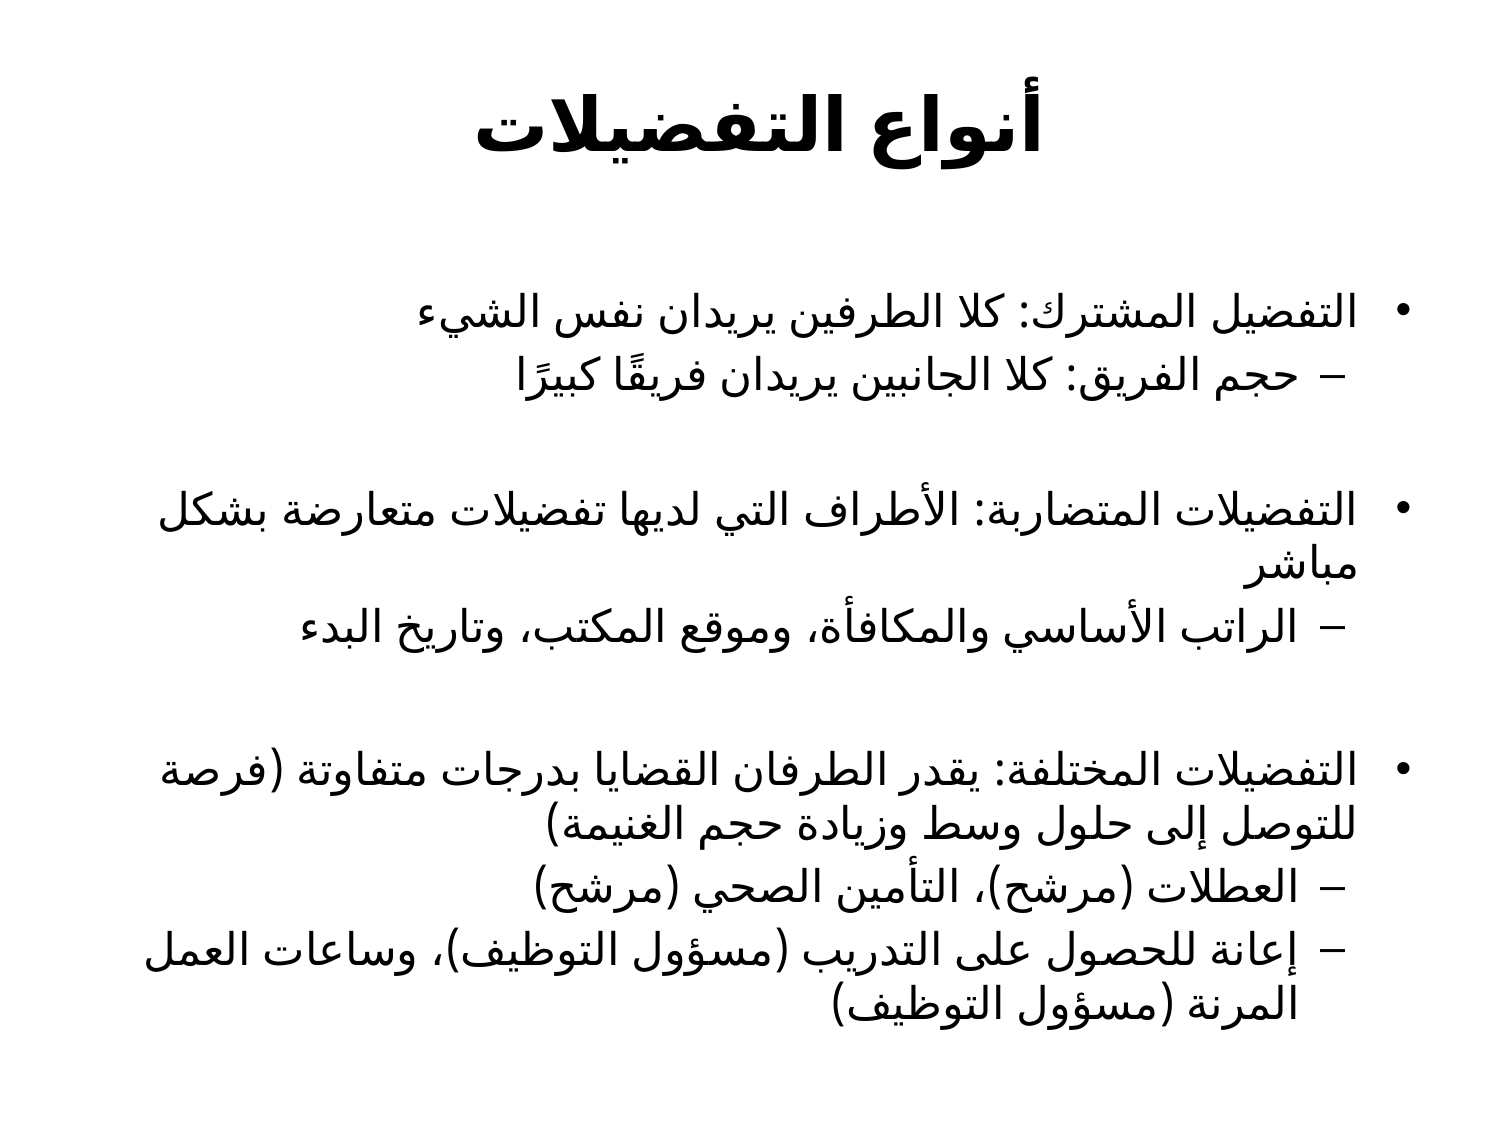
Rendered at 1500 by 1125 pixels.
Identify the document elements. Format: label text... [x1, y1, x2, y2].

text_box أنواع التفضيلات [81, 68, 1438, 174]
list التفضيل المشترك: كلا الطرفين يريدان نفس الشيء حجم الفريق: كلا الجانبين يريدان فريقًا كبيرًا التفضيلات المتضاربة: الأطراف التي لديها تفضيلات متعارضة بشكل مباشر الراتب الأساسي والمكافأة، وموقع المكتب، وتاريخ البدء التفضيلات المختلفة: يقدر الطرفان القضايا بدرجات متفاوتة (فرصة للتوصل إلى حلول وسط وزيادة حجم الغنيمة) العطلات (مرشح)، التأمين الصحي (مرشح) إعانة للحصول على التدريب (مسؤول التوظيف)، وساعات العمل المرنة (مسؤول التوظيف) [75, 275, 1425, 1038]
